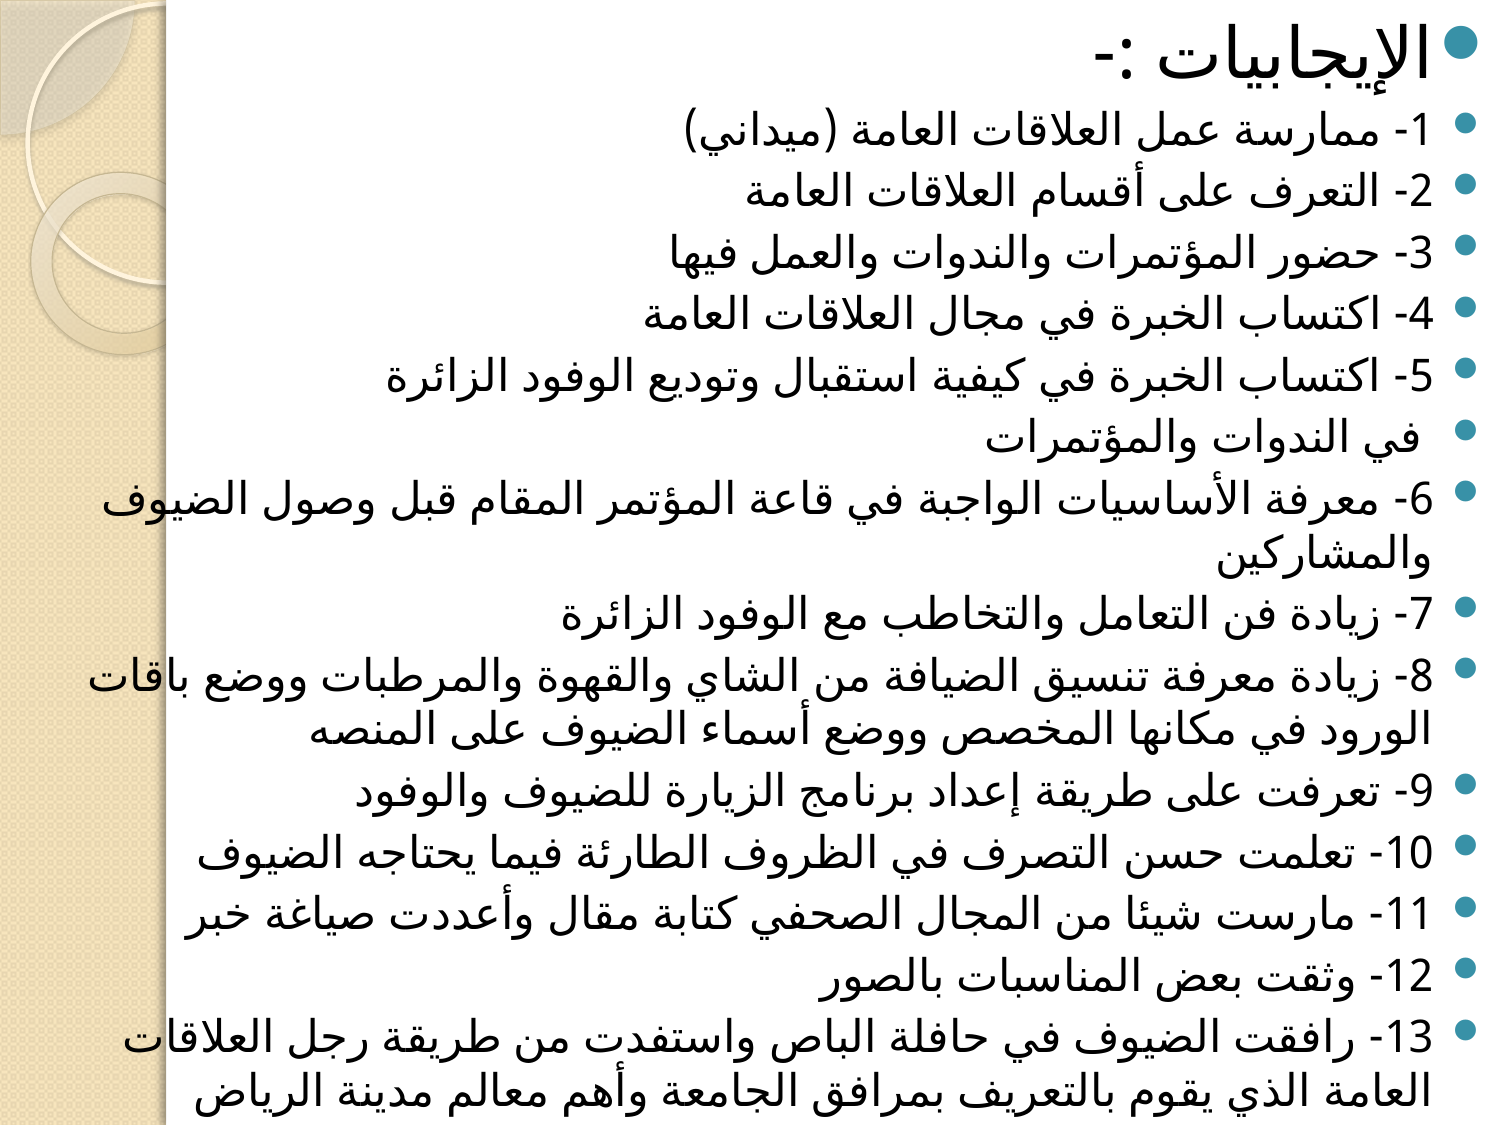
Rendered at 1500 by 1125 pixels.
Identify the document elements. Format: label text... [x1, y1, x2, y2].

list الإيجابيات :- 1- ممارسة عمل العلاقات العامة (ميداني) 2- التعرف على أقسام العلاقات العامة 3- حضور المؤتمرات والندوات والعمل فيها 4- اكتساب الخبرة في مجال العلاقات العامة 5- اكتساب الخبرة في كيفية استقبال وتوديع الوفود الزائرة في الندوات والمؤتمرات 6- معرفة الأساسيات الواجبة في قاعة المؤتمر المقام قبل وصول الضيوف والمشاركين 7- زيادة فن التعامل والتخاطب مع الوفود الزائرة 8- زيادة معرفة تنسيق الضيافة من الشاي والقهوة والمرطبات ووضع باقات الورود في مكانها المخصص ووضع أسماء الضيوف على المنصه 9- تعرفت على طريقة إعداد برنامج الزيارة للضيوف والوفود 10- تعلمت حسن التصرف في الظروف الطارئة فيما يحتاجه الضيوف 11- مارست شيئا من المجال الصحفي كتابة مقال وأعددت صياغة خبر 12- وثقت بعض المناسبات بالصور 13- رافقت الضيوف في حافلة الباص واستفدت من طريقة رجل العلاقات العامة الذي يقوم بالتعريف بمرافق الجامعة وأهم معالم مدينة الرياض [0, 0, 1500, 1125]
